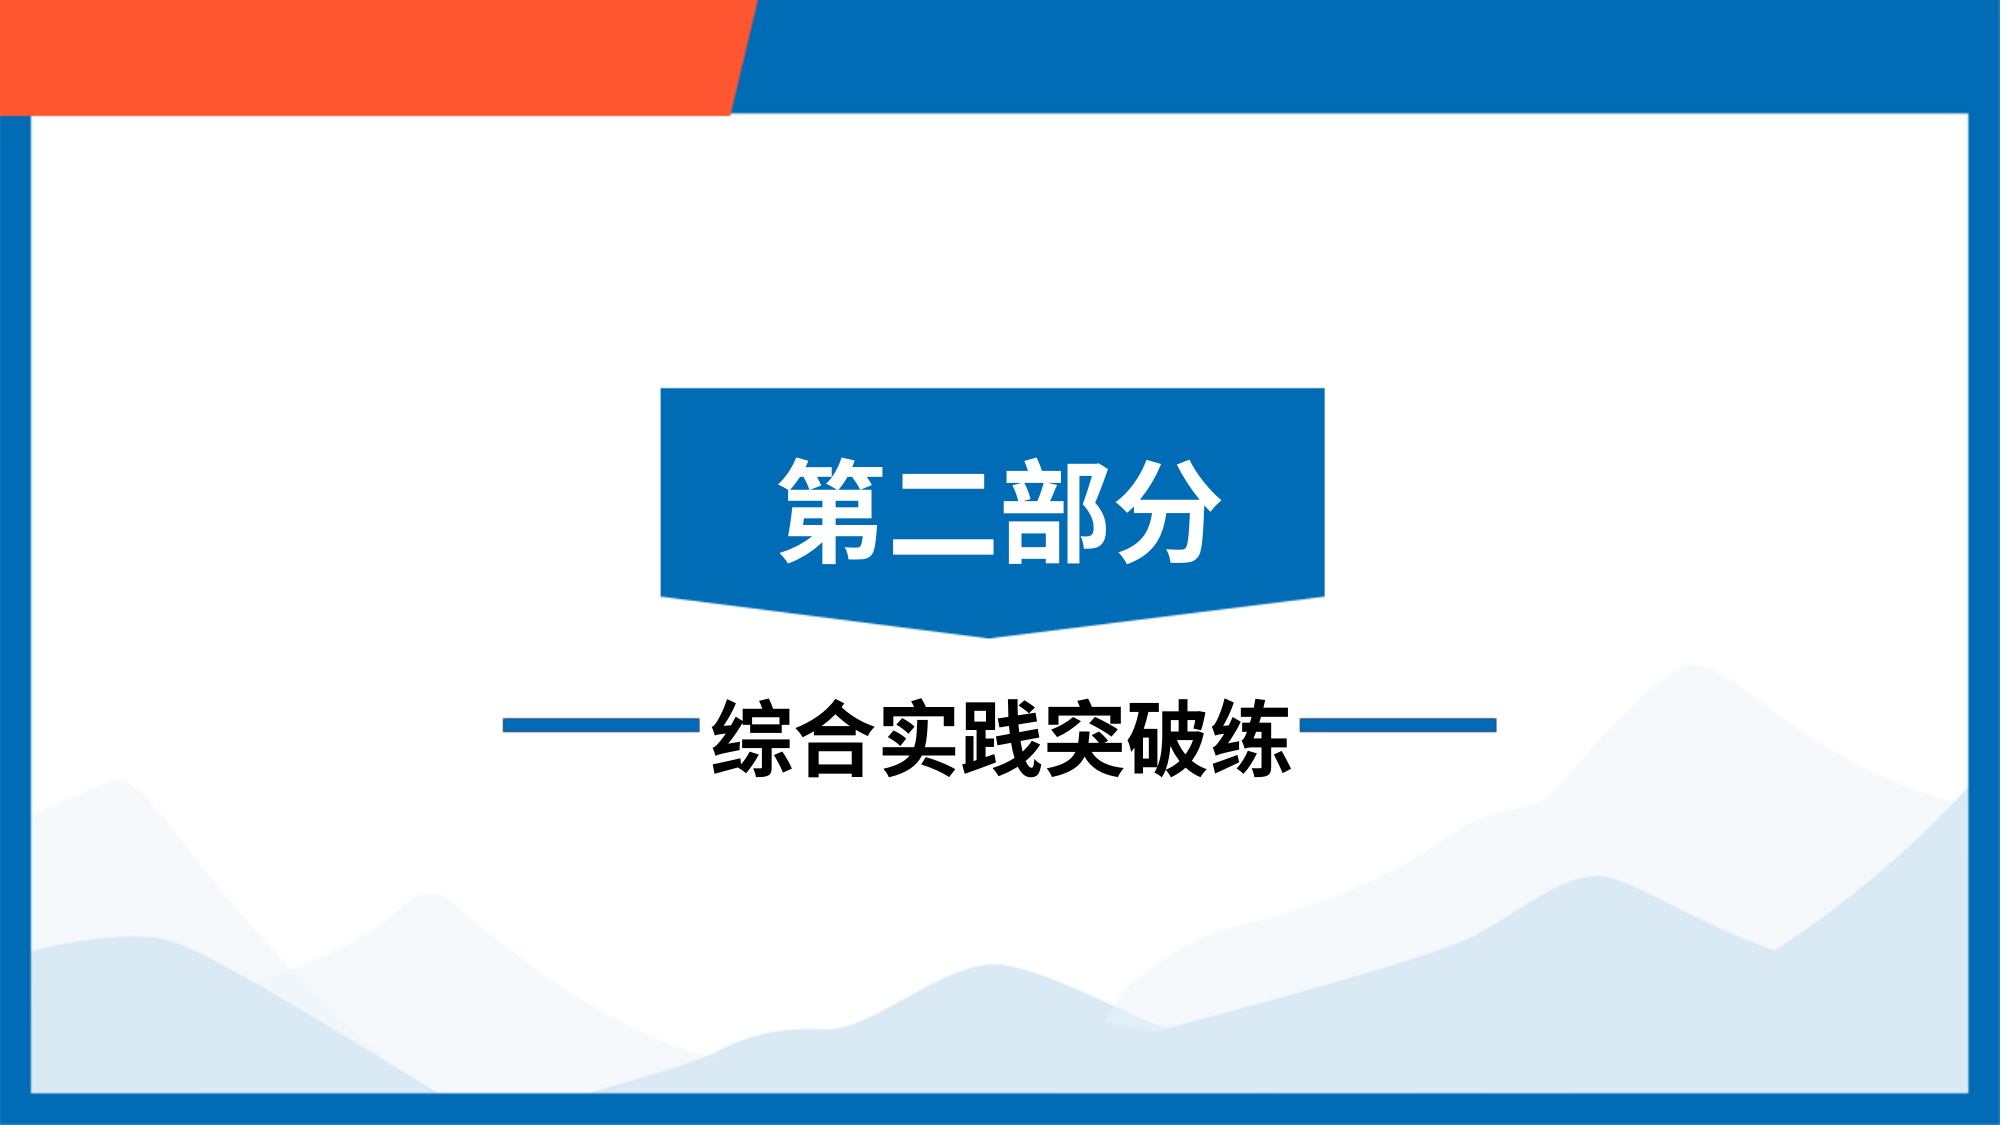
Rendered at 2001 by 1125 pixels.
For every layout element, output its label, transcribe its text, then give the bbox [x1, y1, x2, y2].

picture [0, 0, 2000, 1125]
text_box 第二部分 [667, 391, 1332, 578]
text_box 综合实践突破练 [700, 646, 1304, 788]
